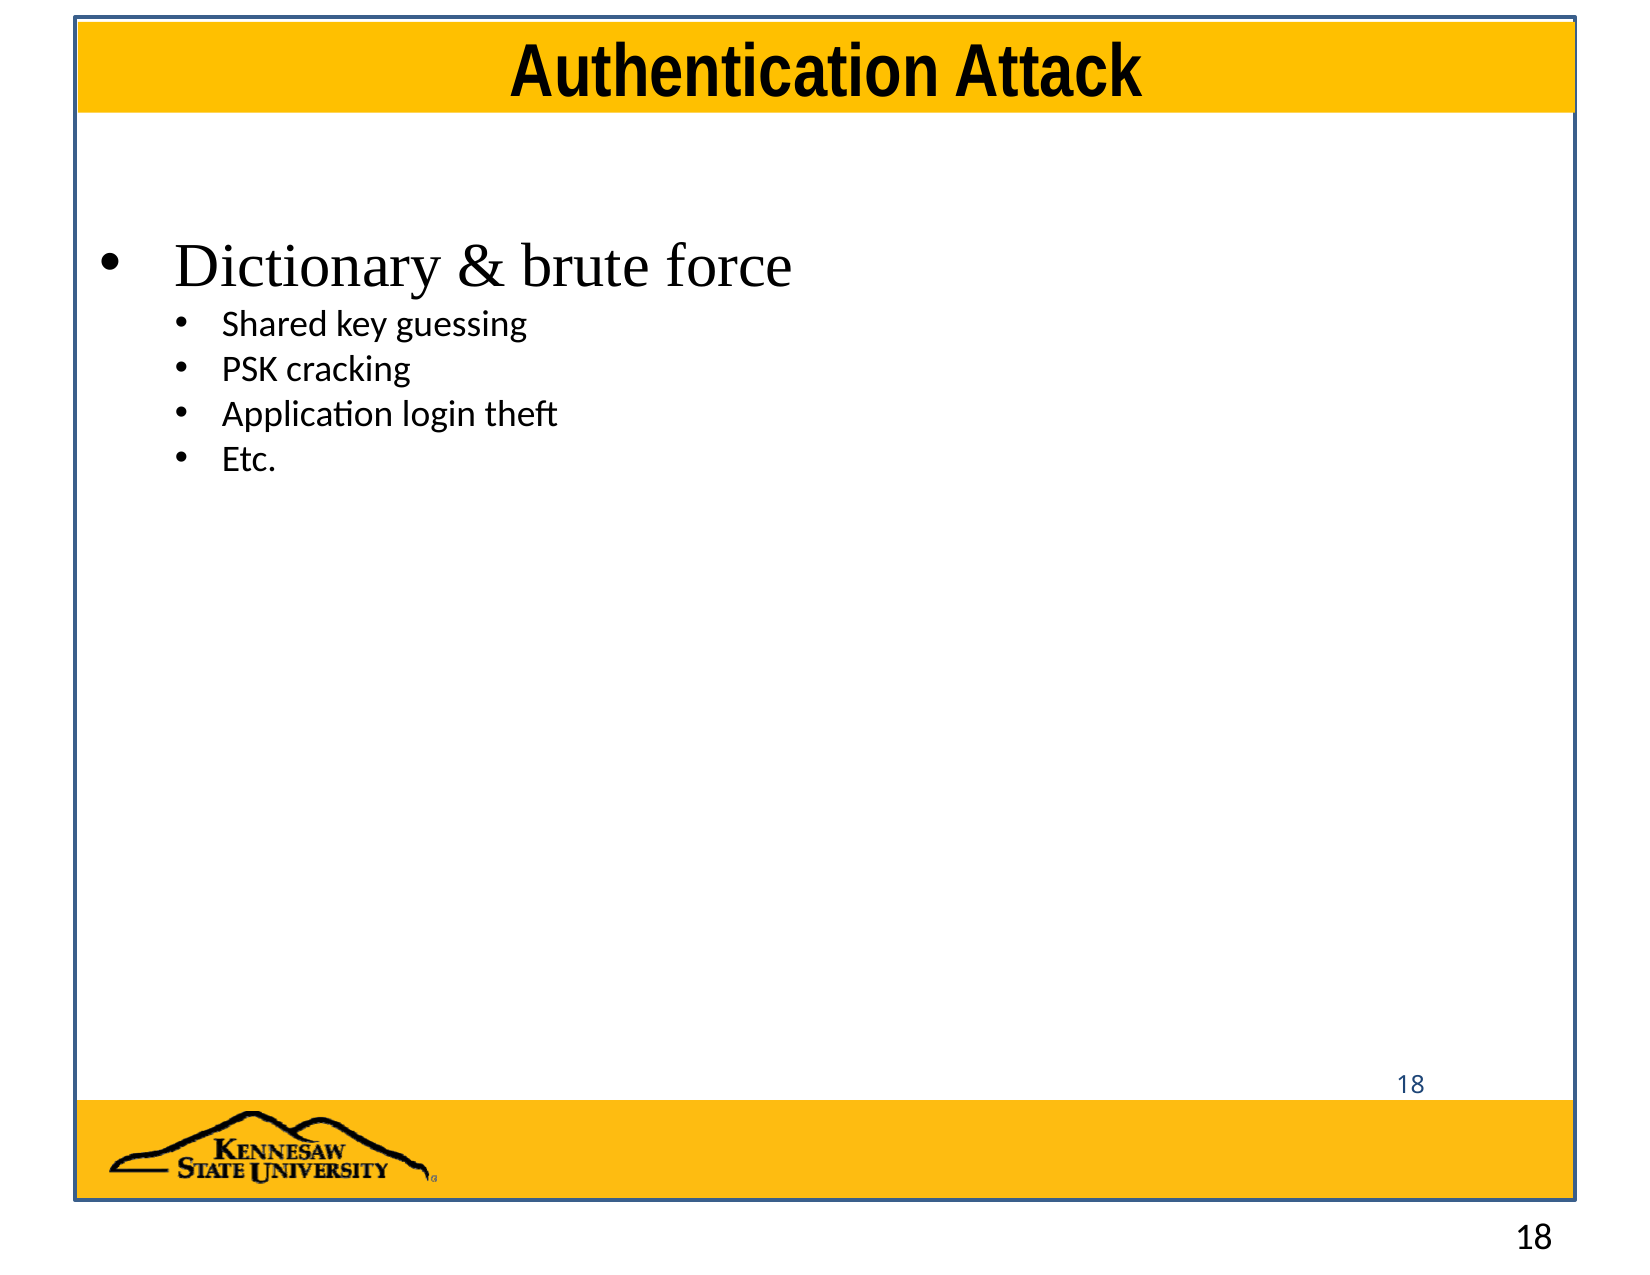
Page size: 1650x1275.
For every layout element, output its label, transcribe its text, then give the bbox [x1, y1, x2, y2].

title Authentication Attack [77, 21, 1575, 113]
picture [108, 1111, 437, 1184]
list Dictionary & brute force Shared key guessing PSK cracking Application login theft Etc. [99, 223, 1550, 482]
slide_number 18 [1299, 1042, 1425, 1103]
